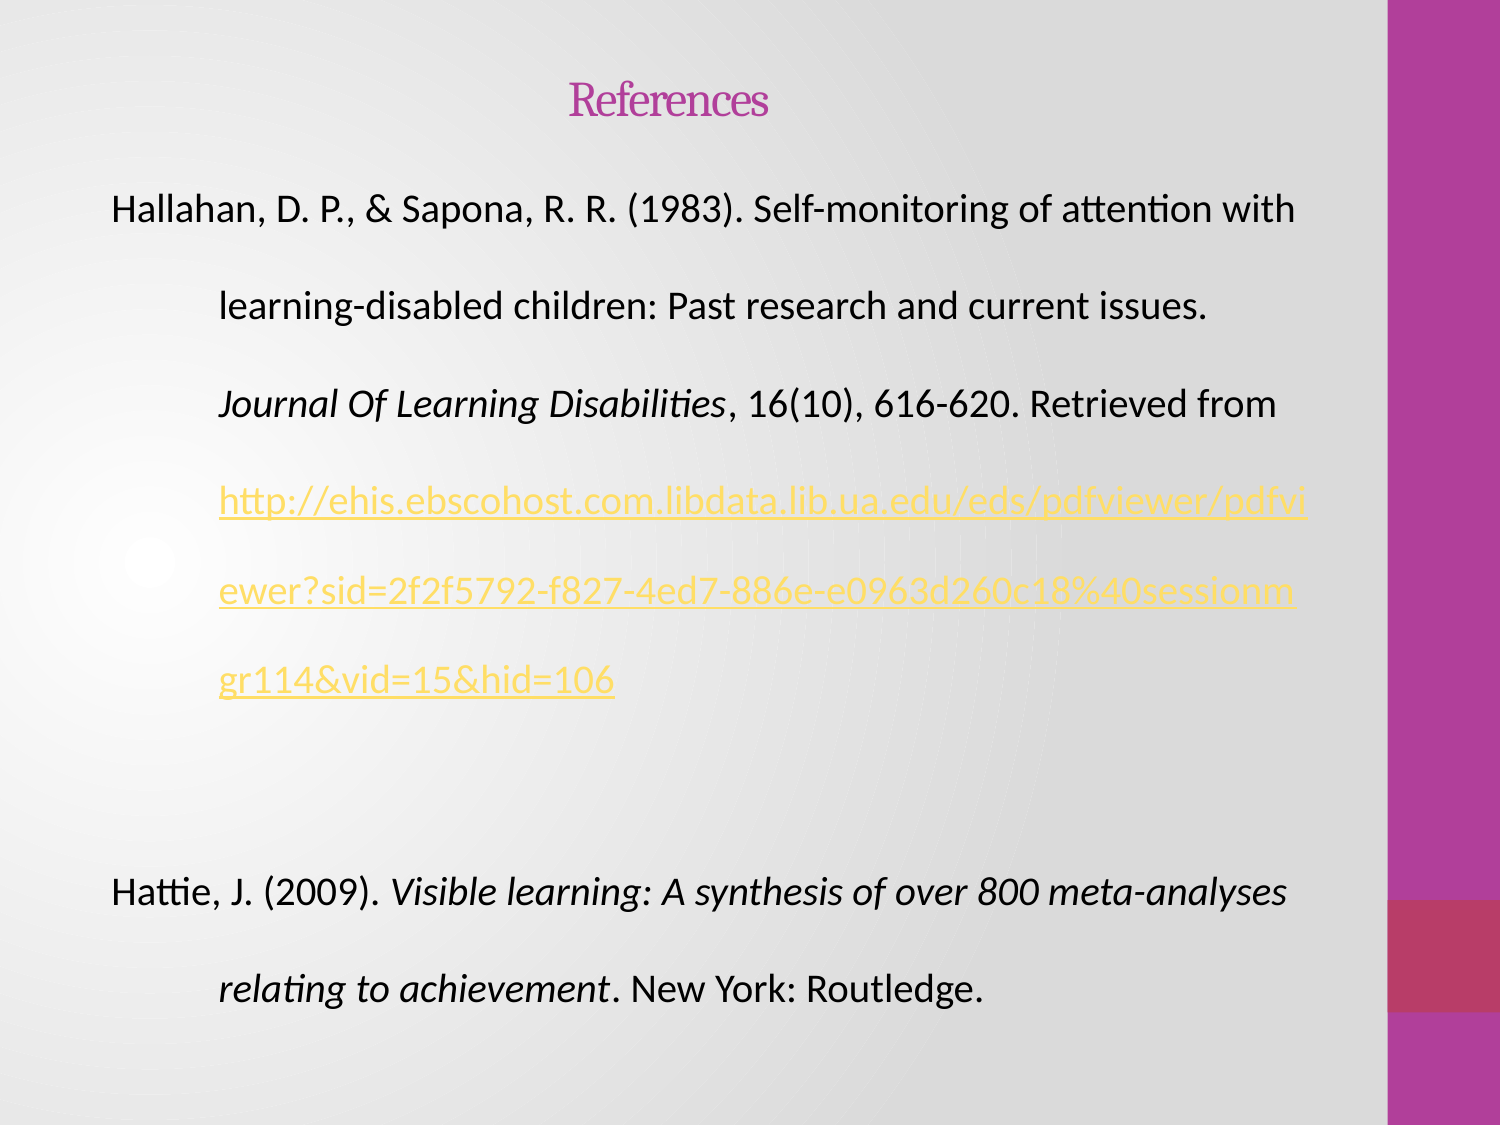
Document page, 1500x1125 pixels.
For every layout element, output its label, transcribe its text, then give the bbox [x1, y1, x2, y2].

title References [262, 37, 1075, 125]
list Hallahan, D. P., & Sapona, R. R. (1983). Self-monitoring of attention with learning-disabled children: Past research and current issues. Journal Of Learning Disabilities, 16(10), 616-620. Retrieved from http://ehis.ebscohost.com.libdata.lib.ua.edu/eds/pdfviewer/pdfviewer?sid=2f2f5792-f827-4ed7-886e-e0963d260c18%40sessionmgr114&vid=15&hid=106 Hattie, J. (2009). Visible learning: A synthesis of over 800 meta-analyses relating to achievement. New York: Routledge. [75, 125, 1325, 913]
